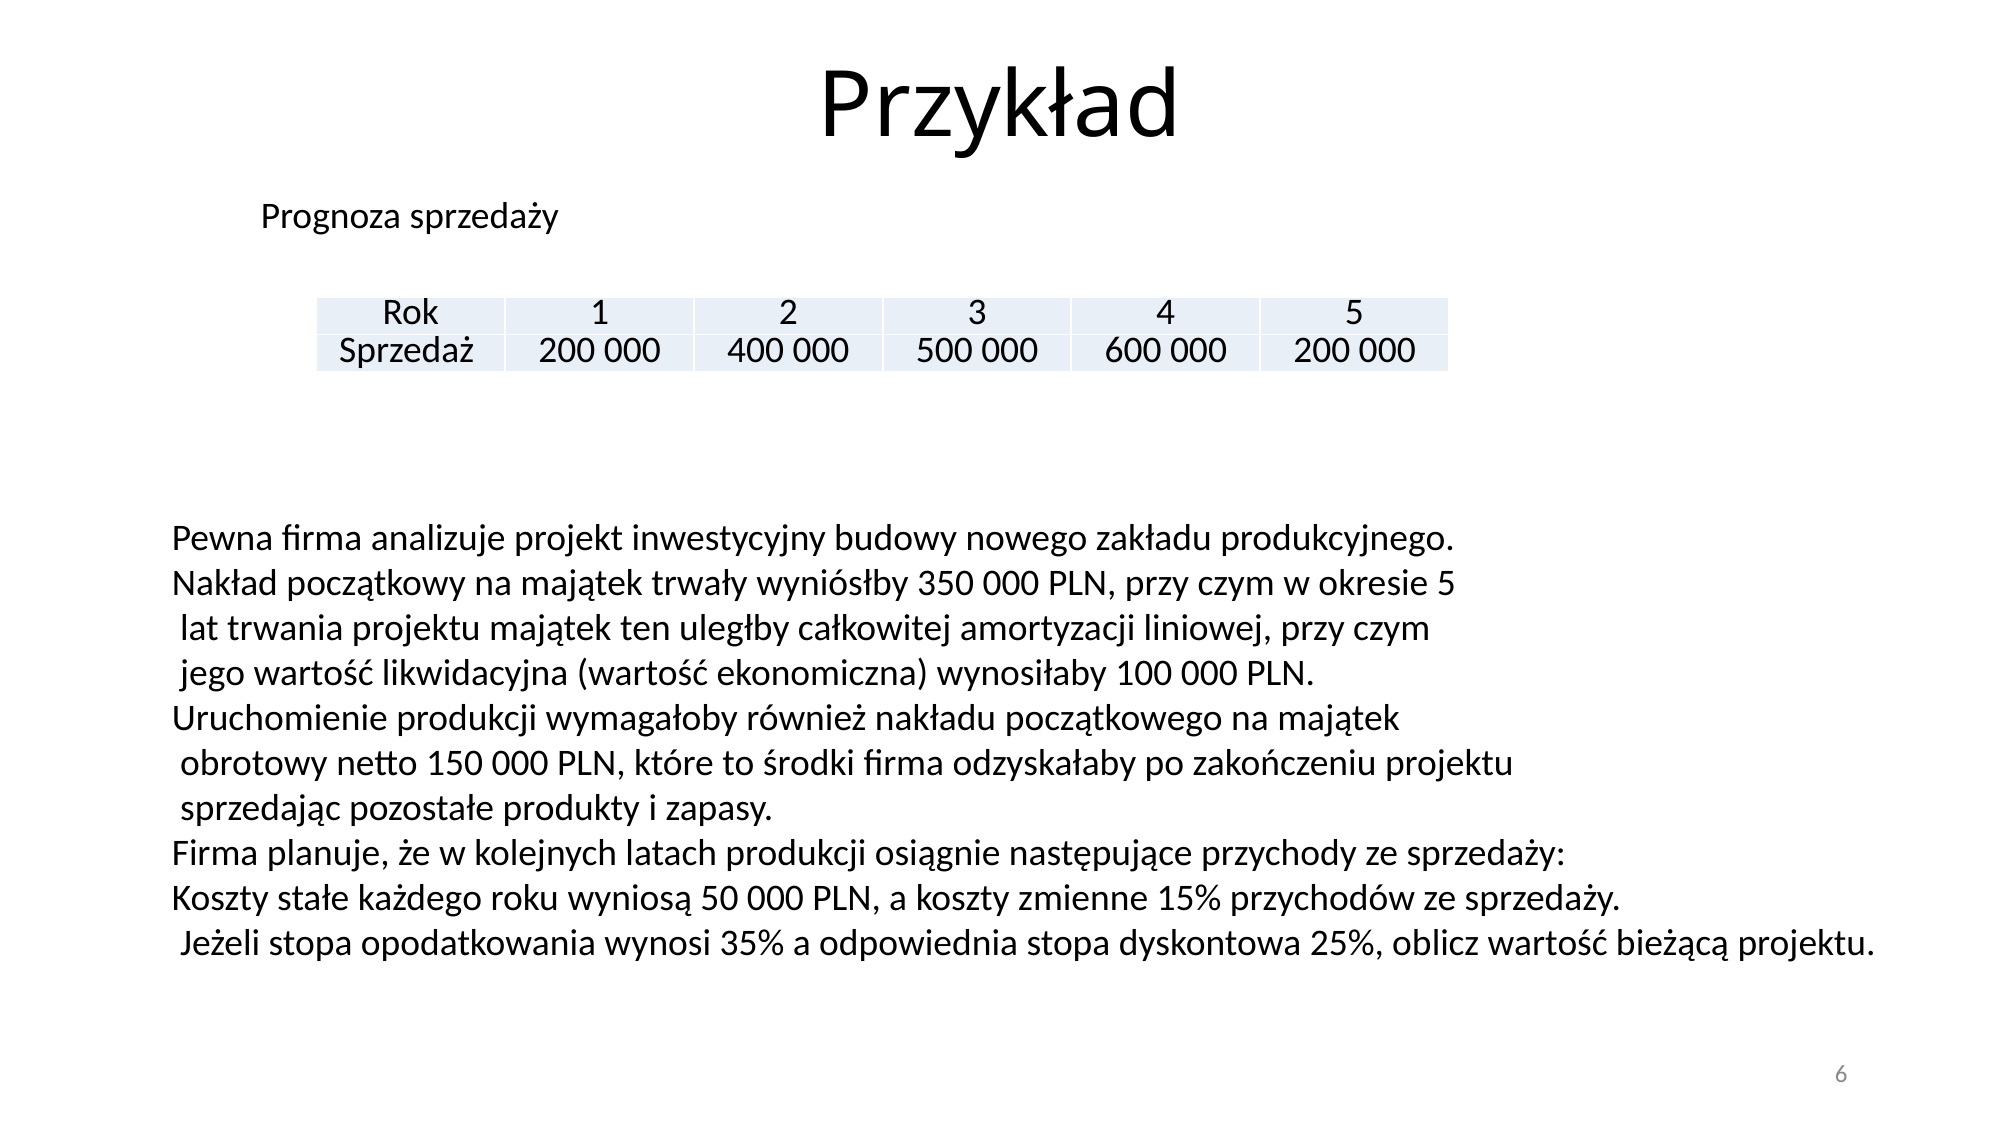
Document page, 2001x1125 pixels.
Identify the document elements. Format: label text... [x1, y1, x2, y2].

slide_number 6 [1412, 1042, 1863, 1103]
text_box Prognoza sprzedaży [246, 183, 1548, 244]
table_cell 200 000 [1261, 335, 1448, 371]
table_cell Sprzedaż [317, 335, 504, 371]
table_header 3 [884, 298, 1070, 334]
table_cell 600 000 [1072, 335, 1259, 371]
text_box Pewna firma analizuje projekt inwestycyjny budowy nowego zakładu produkcyjnego. Nakład początkowy na majątek trwały wyniósłby 350 000 PLN, przy czym w okresie 5 lat trwania projektu majątek ten uległby całkowitej amortyzacji liniowej, przy czym jego wartość likwidacyjna (wartość ekonomiczna) wynosiłaby 100 000 PLN. Uruchomienie produkcji wymagałoby również nakładu początkowego na majątek obrotowy netto 150 000 PLN, które to środki firma odzyskałaby po zakończeniu projektu sprzedając pozostałe produkty i zapasy. Firma planuje, że w kolejnych latach produkcji osiągnie następujące przychody ze sprzedaży: Koszty stałe każdego roku wyniosą 50 000 PLN, a koszty zmienne 15% przychodów ze sprzedaży. Jeżeli stopa opodatkowania wynosi 35% a odpowiednia stopa dyskontowa 25%, oblicz wartość bieżącą projektu. [156, 505, 1893, 971]
title Przykład [137, 59, 1863, 153]
table_header 5 [1261, 298, 1448, 334]
table_cell 500 000 [884, 335, 1070, 371]
table_header 1 [506, 298, 693, 334]
table_cell 400 000 [695, 335, 882, 371]
table_header 2 [695, 298, 882, 334]
table_cell 200 000 [506, 335, 693, 371]
table_header Rok [317, 298, 504, 334]
table_header 4 [1072, 298, 1259, 334]
